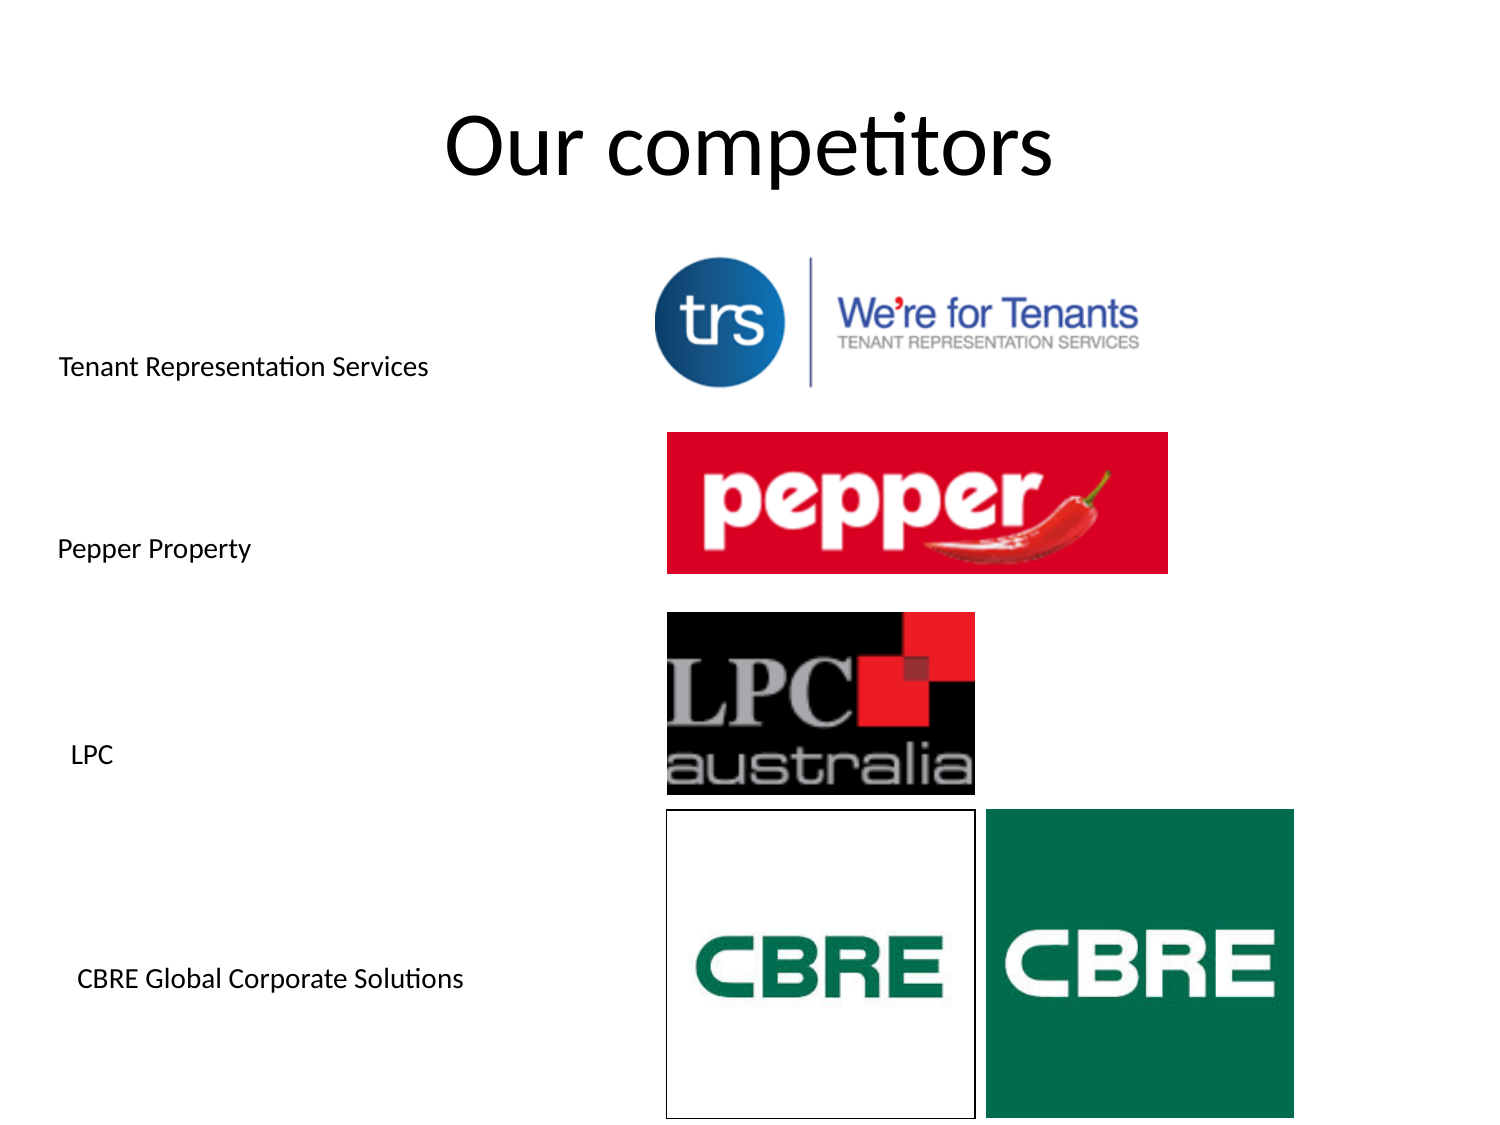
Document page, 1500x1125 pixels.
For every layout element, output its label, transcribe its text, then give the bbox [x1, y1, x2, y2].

text_box Pepper Property [42, 522, 267, 573]
text_box LPC [56, 727, 136, 778]
picture [655, 207, 1144, 391]
title Our competitors [75, 45, 1425, 233]
text_box Tenant Representation Services [44, 340, 451, 390]
picture [667, 810, 975, 1118]
picture [667, 612, 975, 795]
text_box CBRE Global Corporate Solutions [62, 952, 479, 1002]
picture [985, 809, 1295, 1118]
picture [667, 432, 1169, 574]
